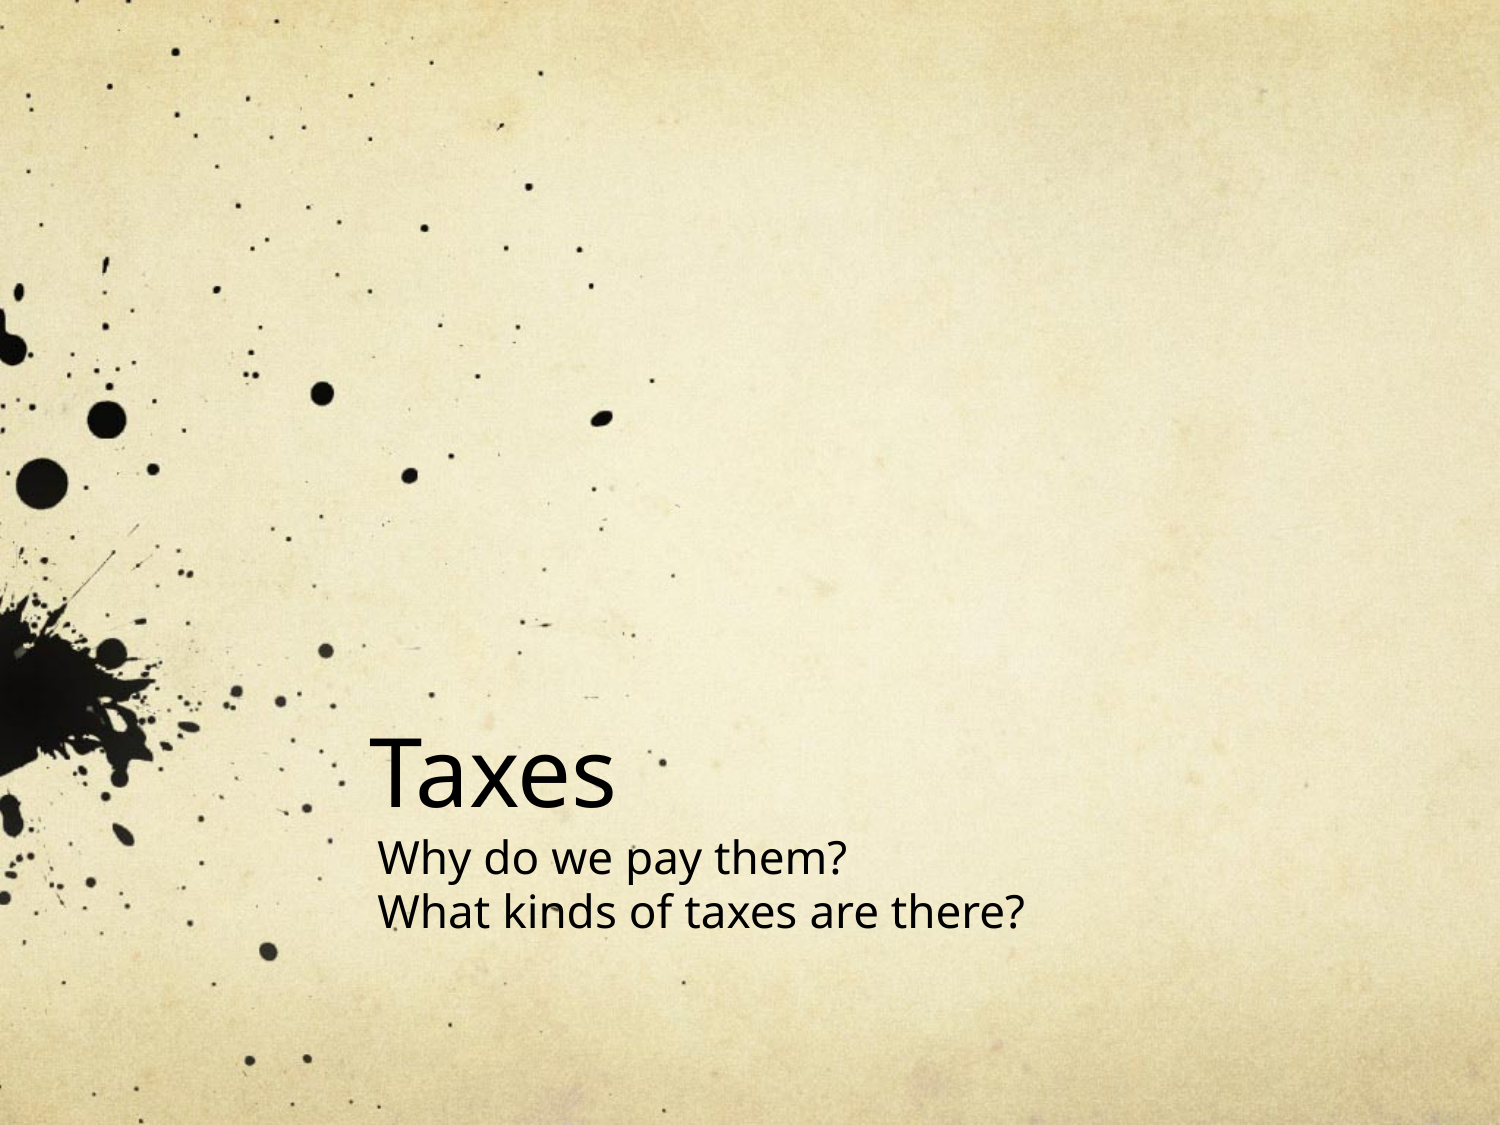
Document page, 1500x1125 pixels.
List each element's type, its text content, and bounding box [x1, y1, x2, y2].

subtitle Why do we pay them? What kinds of taxes are there? [362, 829, 1425, 1023]
title Taxes [362, 512, 1425, 827]
picture [0, 0, 1500, 1125]
